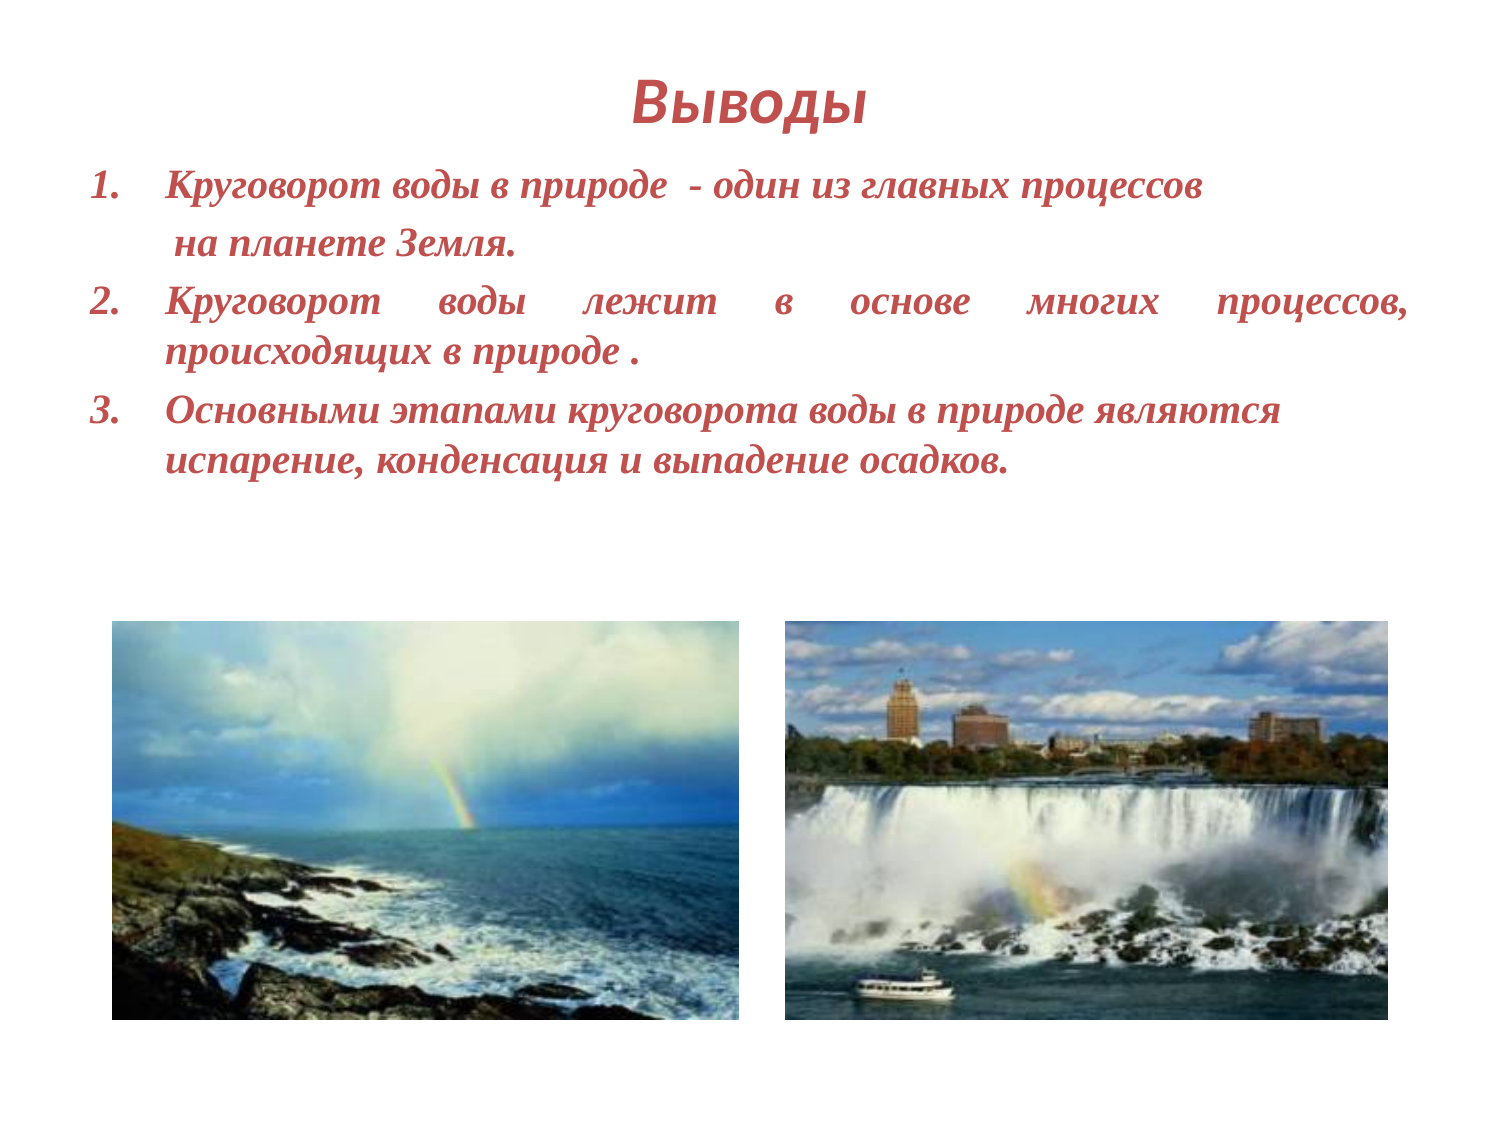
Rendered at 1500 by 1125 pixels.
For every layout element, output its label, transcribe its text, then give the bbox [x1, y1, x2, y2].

picture [111, 620, 739, 1020]
title Выводы [75, 45, 1425, 148]
list Круговорот воды в природе - один из главных процессов на планете Земля. Круговорот воды лежит в основе многих процессов, происходящих в природе . Основными этапами круговорота воды в природе являются испарение, конденсация и выпадение осадков. [75, 148, 1425, 1005]
picture [784, 620, 1388, 1020]
